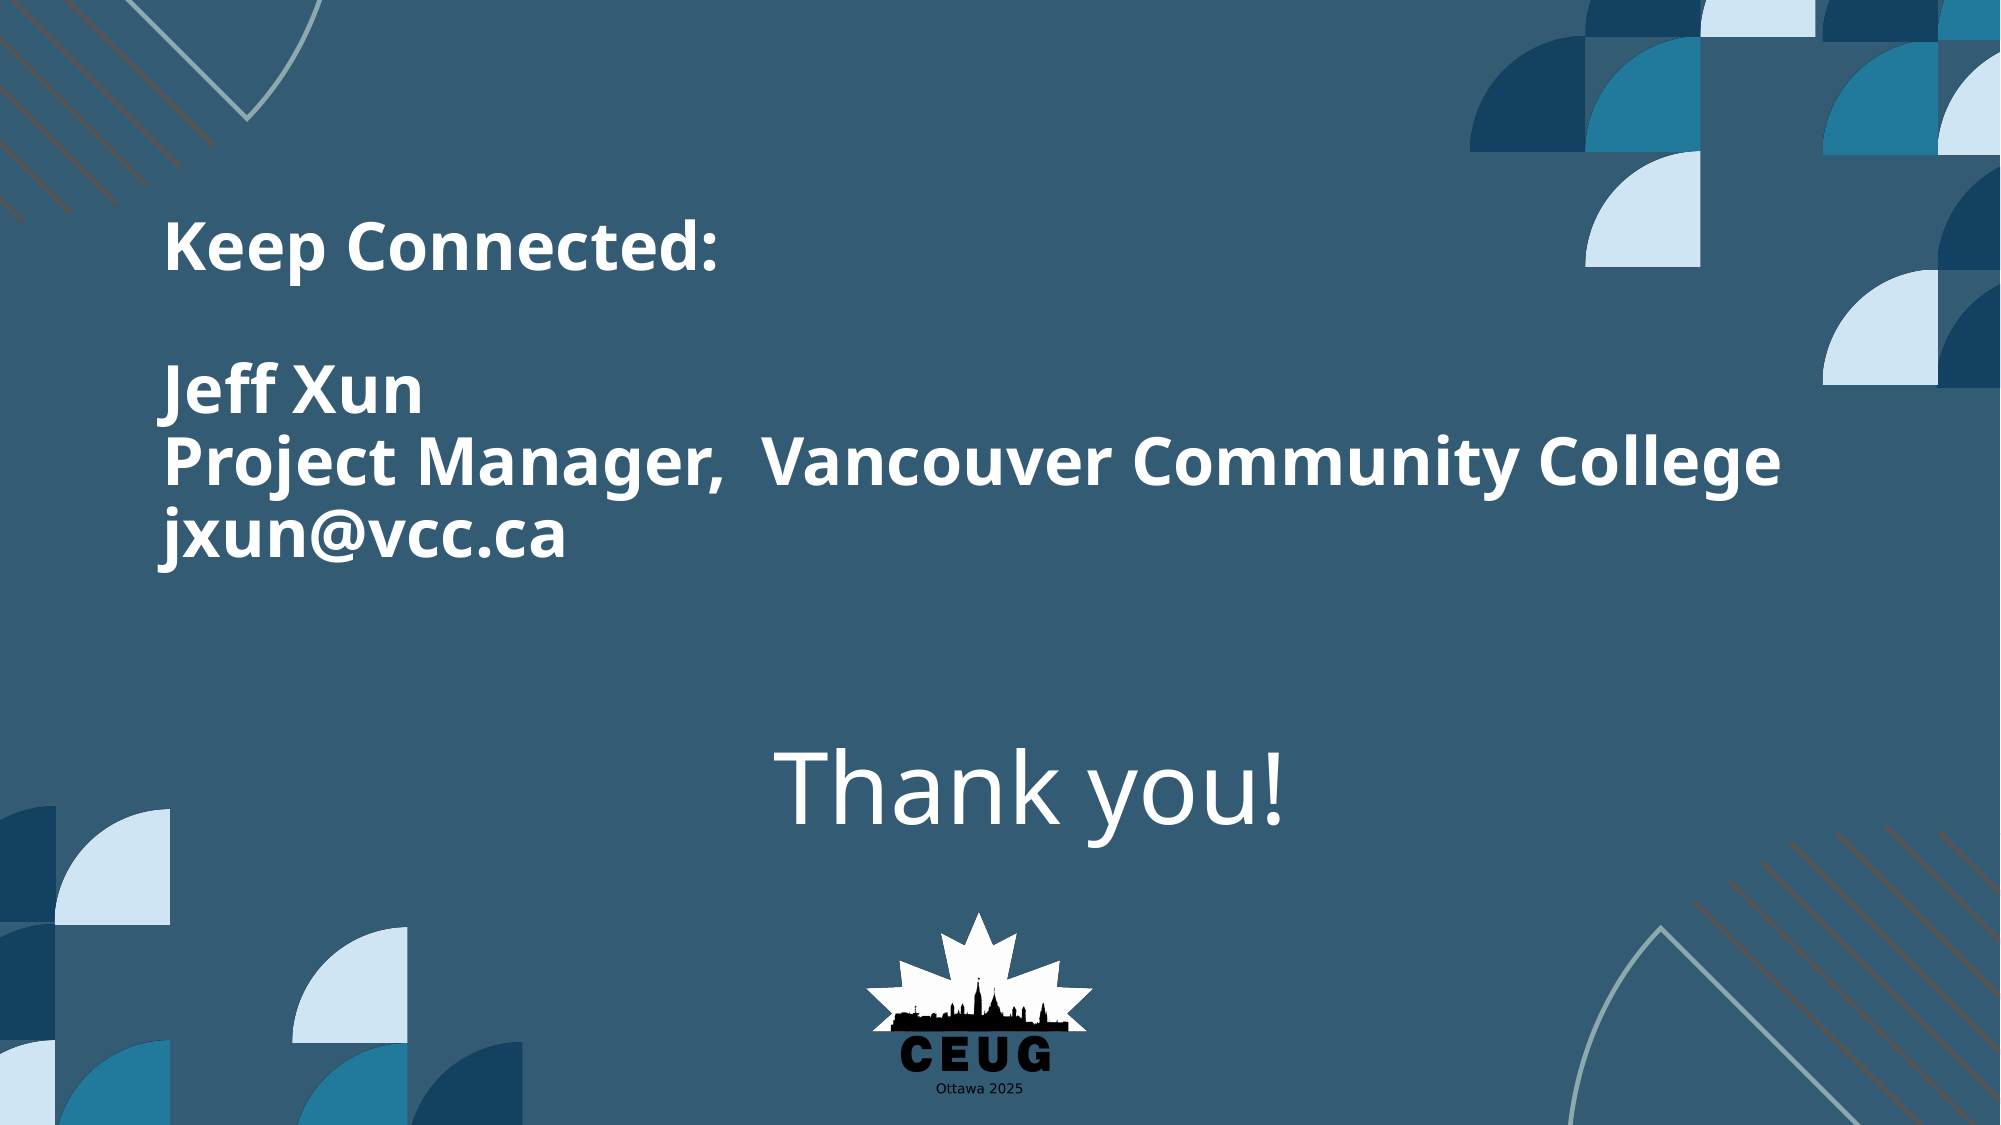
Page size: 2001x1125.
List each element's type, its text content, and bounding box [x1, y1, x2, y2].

picture [0, 806, 170, 1125]
picture [292, 927, 523, 1125]
picture [1822, 0, 2001, 388]
picture [1470, 0, 1816, 143]
title Keep Connected: Jeff Xun Project Manager, Vancouver Community College jxun@vcc.ca [147, 143, 1933, 641]
picture [866, 912, 1093, 1100]
text_box Thank you! [758, 716, 1783, 852]
